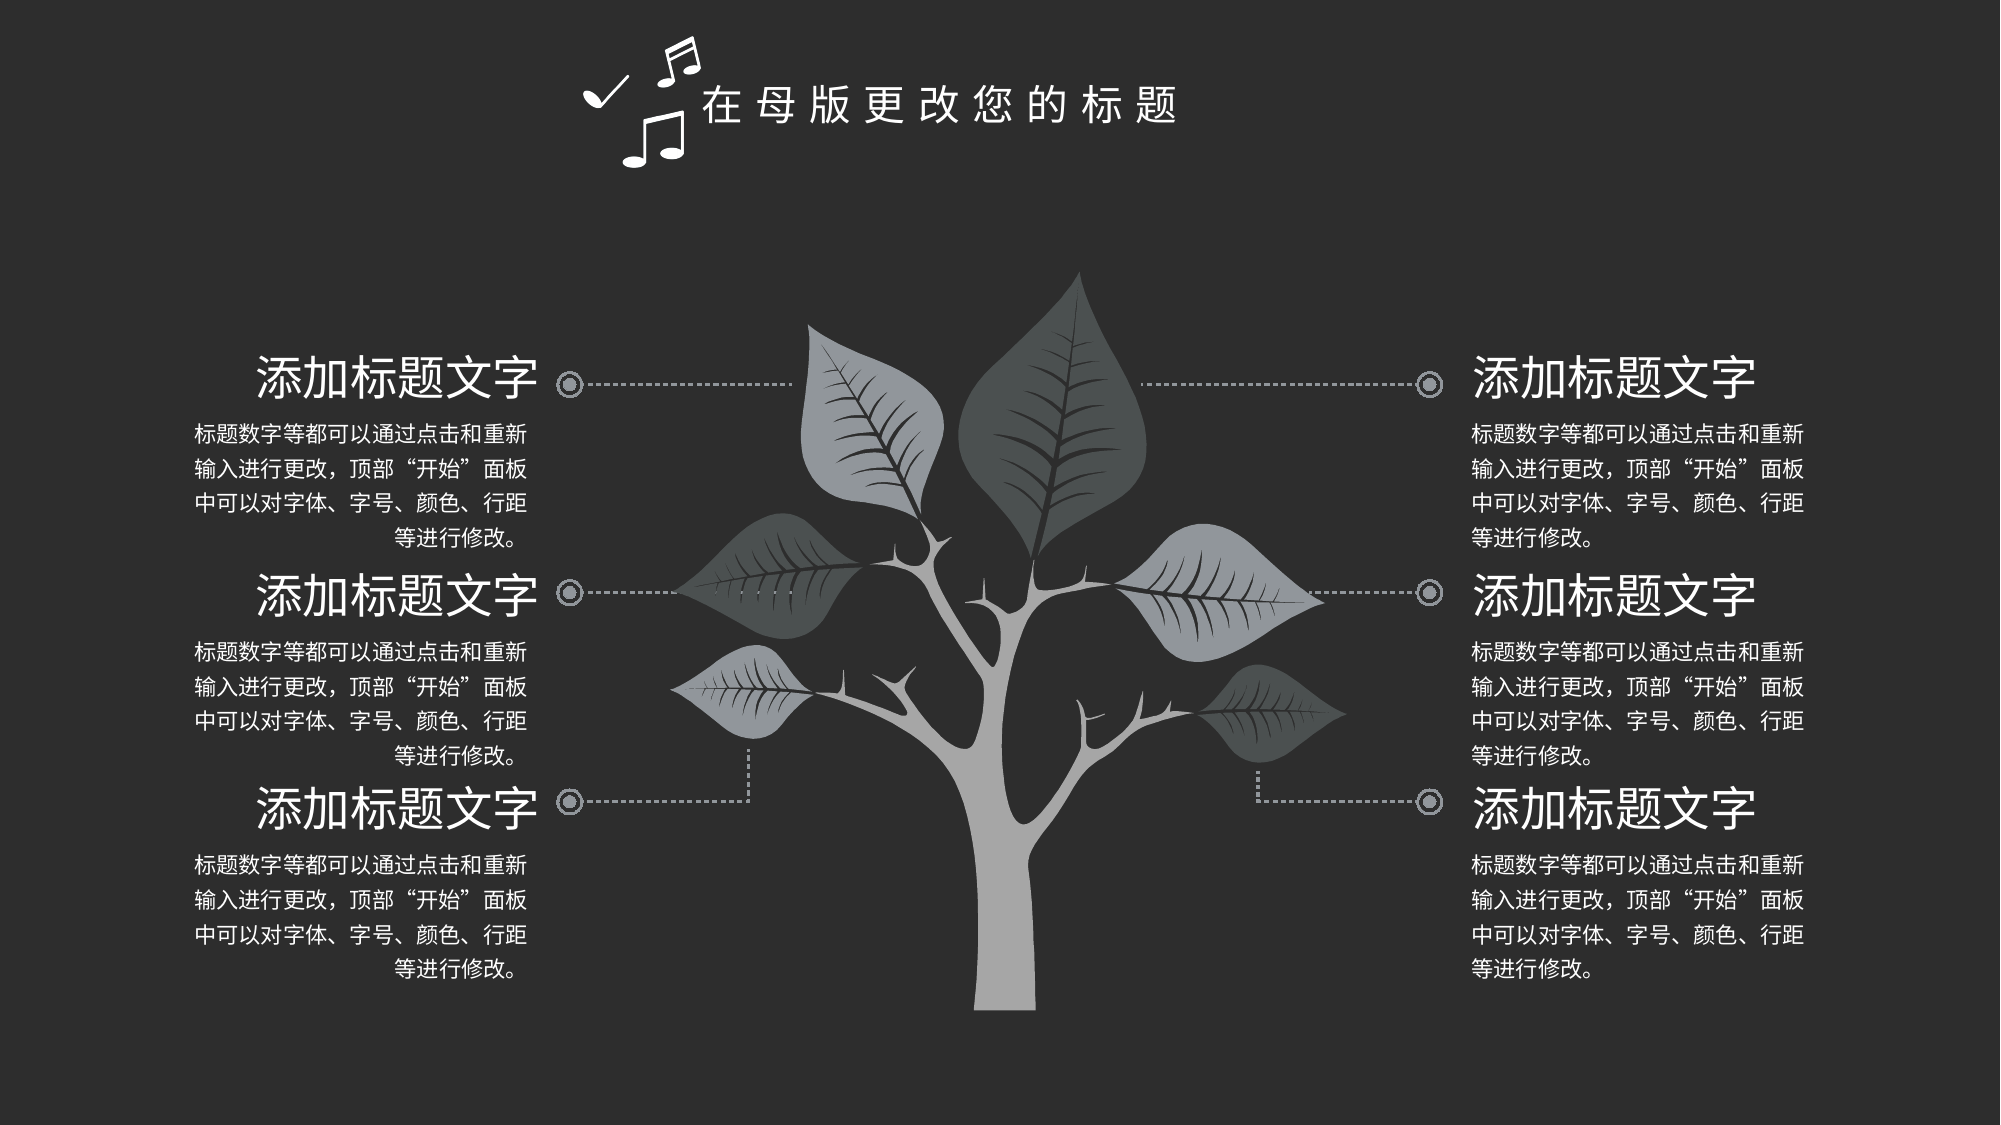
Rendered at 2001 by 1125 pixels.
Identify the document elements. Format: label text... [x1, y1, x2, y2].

text_box 标题数字等都可以通过点击和重新输入进行更改，顶部“开始”面板中可以对字体、字号、颜色、行距等进行修改。 [1456, 405, 1840, 559]
text_box 添加标题文字 [240, 323, 556, 413]
text_box 添加标题文字 [1457, 323, 1773, 413]
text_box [670, 271, 1348, 763]
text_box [556, 749, 750, 815]
text_box 添加标题文字 [1457, 541, 1773, 631]
picture [583, 36, 701, 168]
text_box 标题数字等都可以通过点击和重新输入进行更改，顶部“开始”面板中可以对字体、字号、颜色、行距等进行修改。 [1456, 836, 1840, 990]
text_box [556, 579, 670, 606]
text_box [943, 763, 1095, 1011]
text_box 标题数字等都可以通过点击和重新输入进行更改，顶部“开始”面板中可以对字体、字号、颜色、行距等进行修改。 [160, 405, 543, 559]
text_box 标题数字等都可以通过点击和重新输入进行更改，顶部“开始”面板中可以对字体、字号、颜色、行距等进行修改。 [160, 622, 543, 777]
text_box 标题数字等都可以通过点击和重新输入进行更改，顶部“开始”面板中可以对字体、字号、颜色、行距等进行修改。 [1456, 622, 1840, 777]
text_box 添加标题文字 [240, 755, 556, 844]
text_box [556, 371, 670, 398]
text_box 添加标题文字 [240, 541, 556, 631]
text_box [1348, 371, 1443, 398]
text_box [1348, 579, 1443, 606]
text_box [1256, 771, 1443, 815]
text_box 标题数字等都可以通过点击和重新输入进行更改，顶部“开始”面板中可以对字体、字号、颜色、行距等进行修改。 [160, 836, 543, 990]
text_box 添加标题文字 [1457, 755, 1773, 844]
